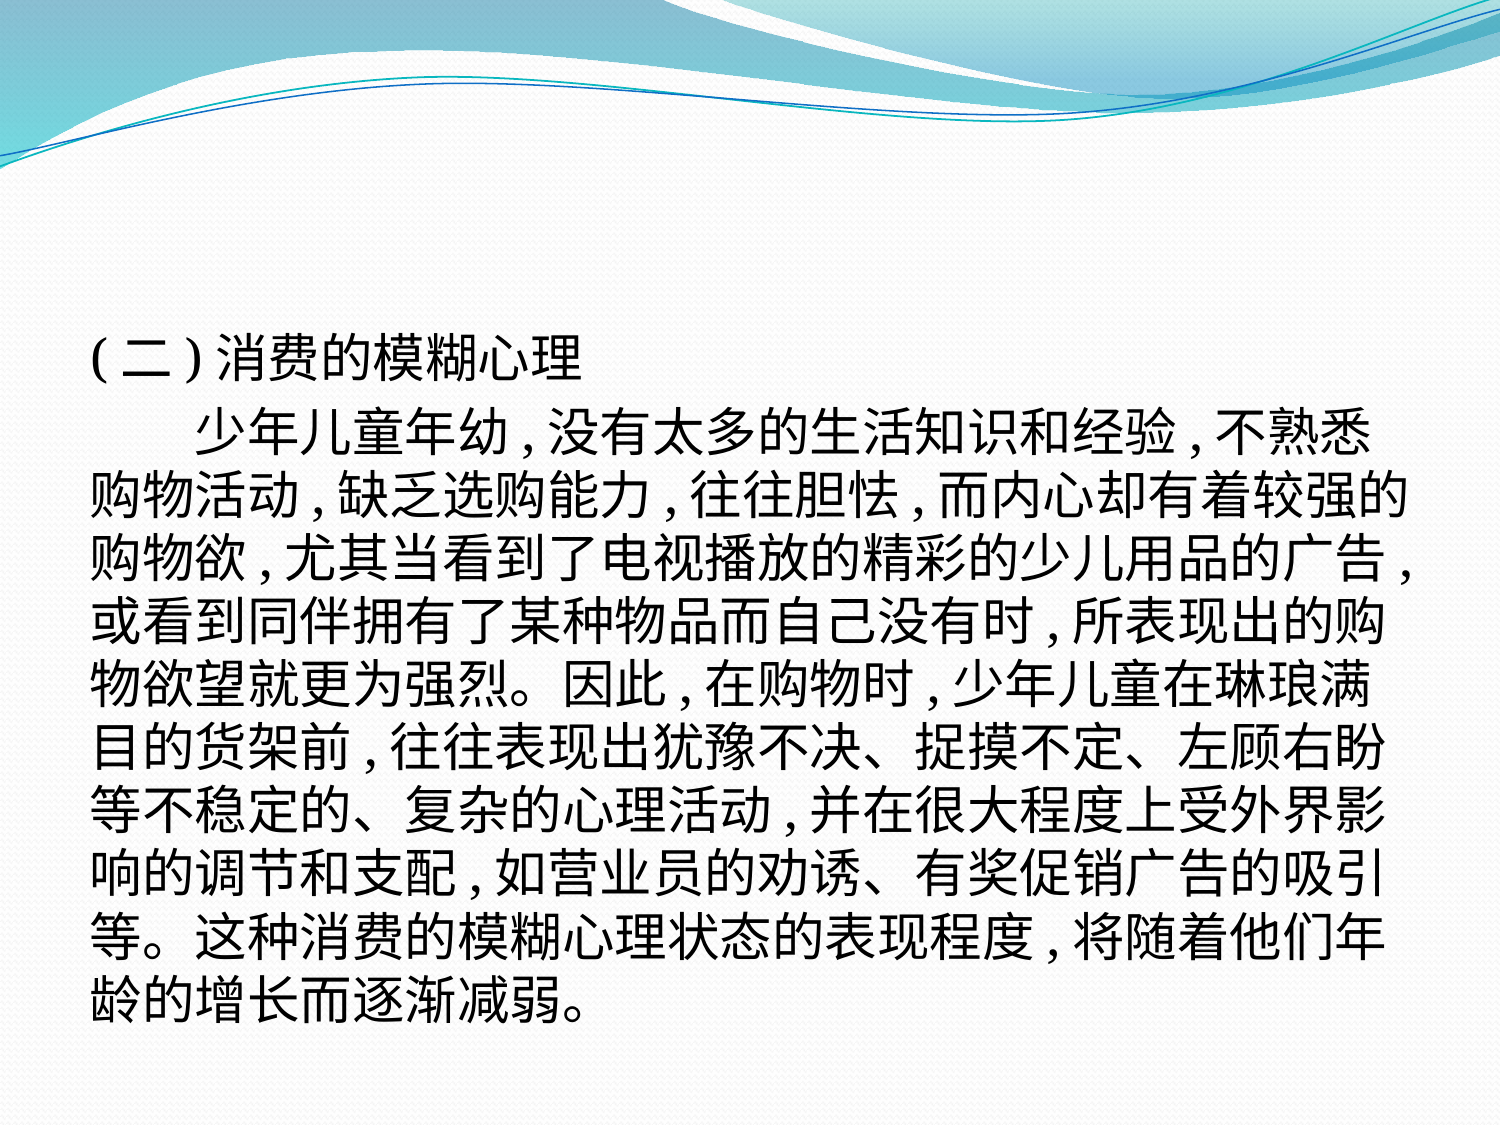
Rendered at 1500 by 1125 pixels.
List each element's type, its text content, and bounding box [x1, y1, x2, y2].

list (二)消费的模糊心理 少年儿童年幼,没有太多的生活知识和经验,不熟悉购物活动,缺乏选购能力,往往胆怯,而内心却有着较强的购物欲,尤其当看到了电视播放的精彩的少儿用品的广告,或看到同伴拥有了某种物品而自己没有时,所表现出的购物欲望就更为强烈。因此,在购物时,少年儿童在琳琅满目的货架前,往往表现出犹豫不决、捉摸不定、左顾右盼等不稳定的、复杂的心理活动,并在很大程度上受外界影响的调节和支配,如营业员的劝诱、有奖促销广告的吸引等。这种消费的模糊心理状态的表现程度,将随着他们年龄的增长而逐渐减弱。 [75, 317, 1425, 1038]
